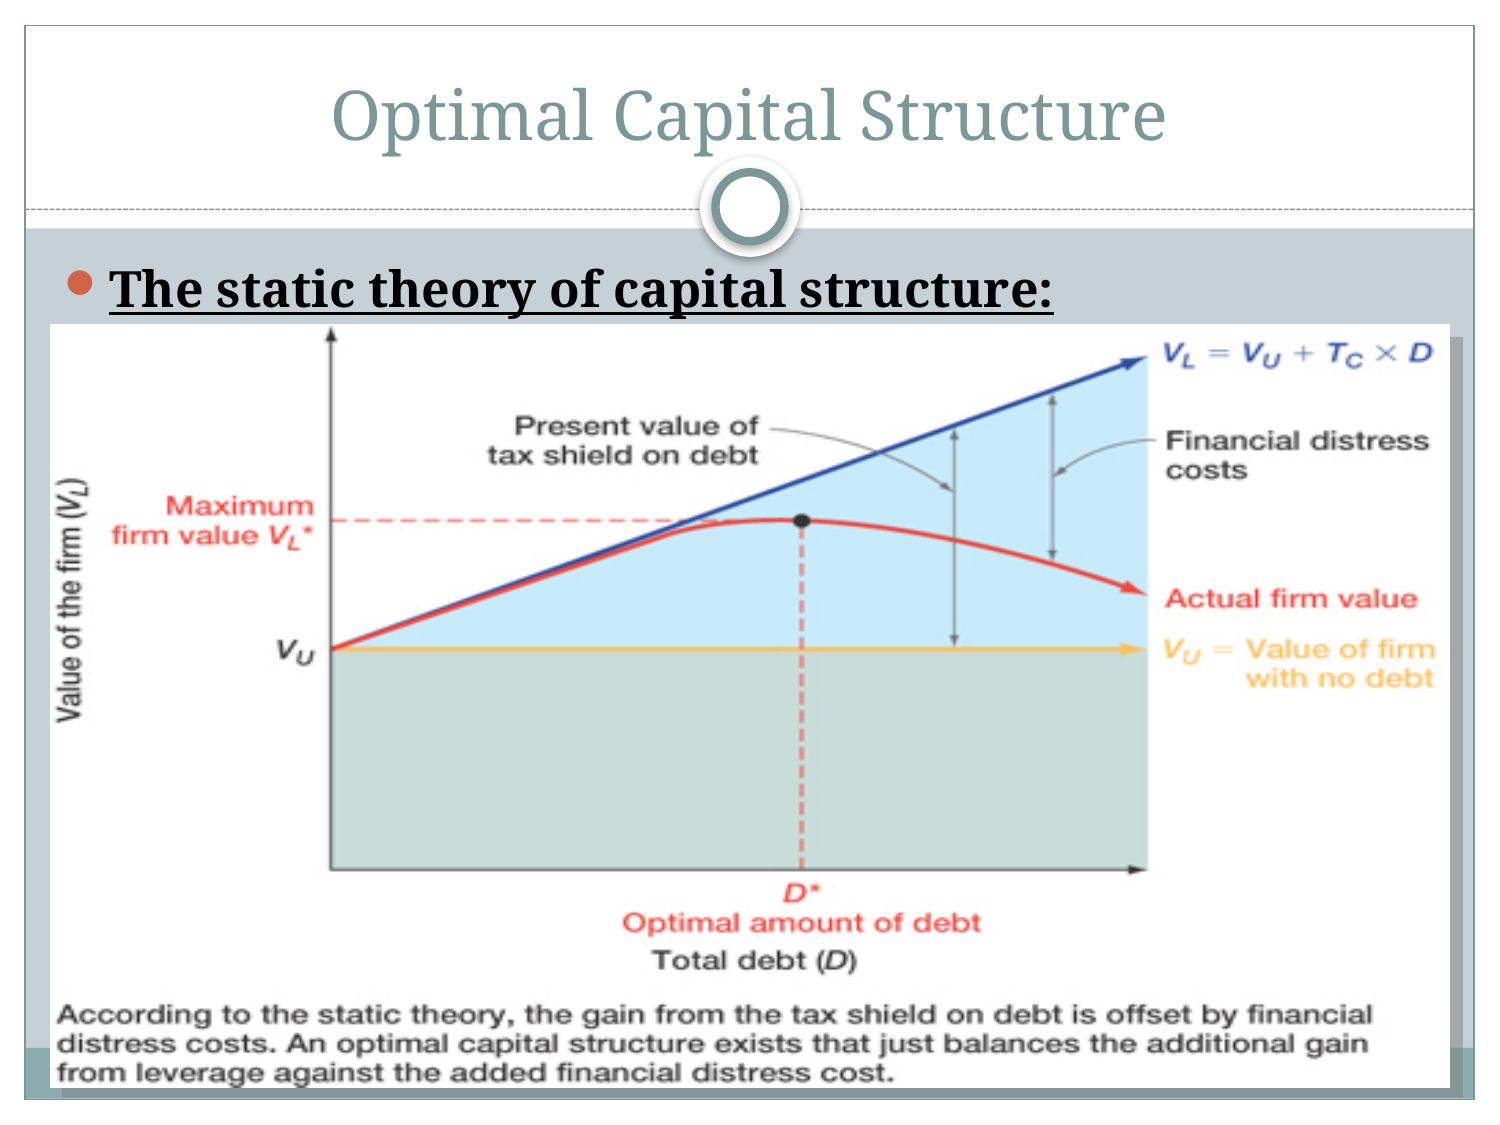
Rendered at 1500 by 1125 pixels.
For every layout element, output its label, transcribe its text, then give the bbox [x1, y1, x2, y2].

title Optimal Capital Structure [49, 37, 1450, 162]
list The static theory of capital structure: [49, 250, 1445, 322]
picture [49, 324, 1451, 1088]
